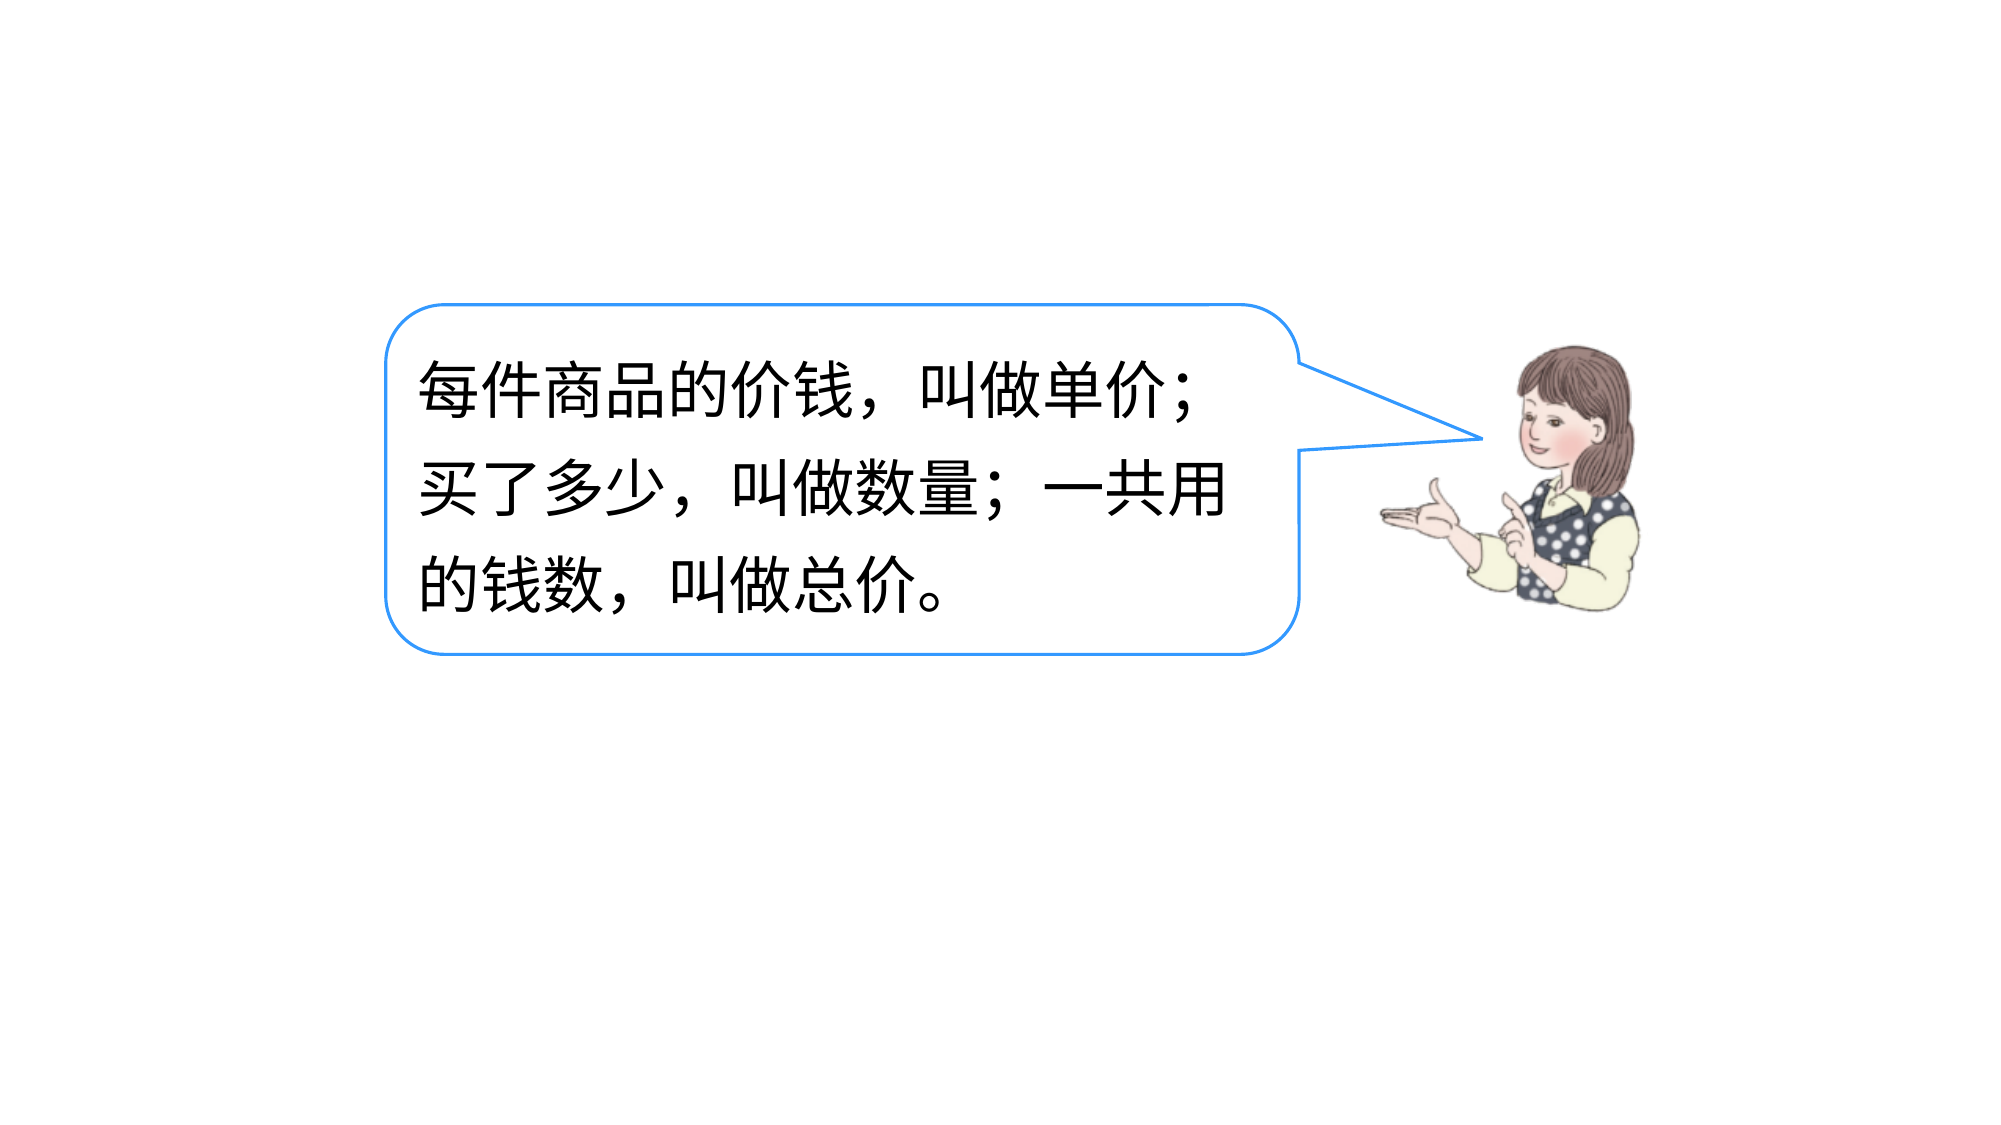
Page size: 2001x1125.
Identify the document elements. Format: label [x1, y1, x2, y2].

text_box [385, 304, 1649, 655]
